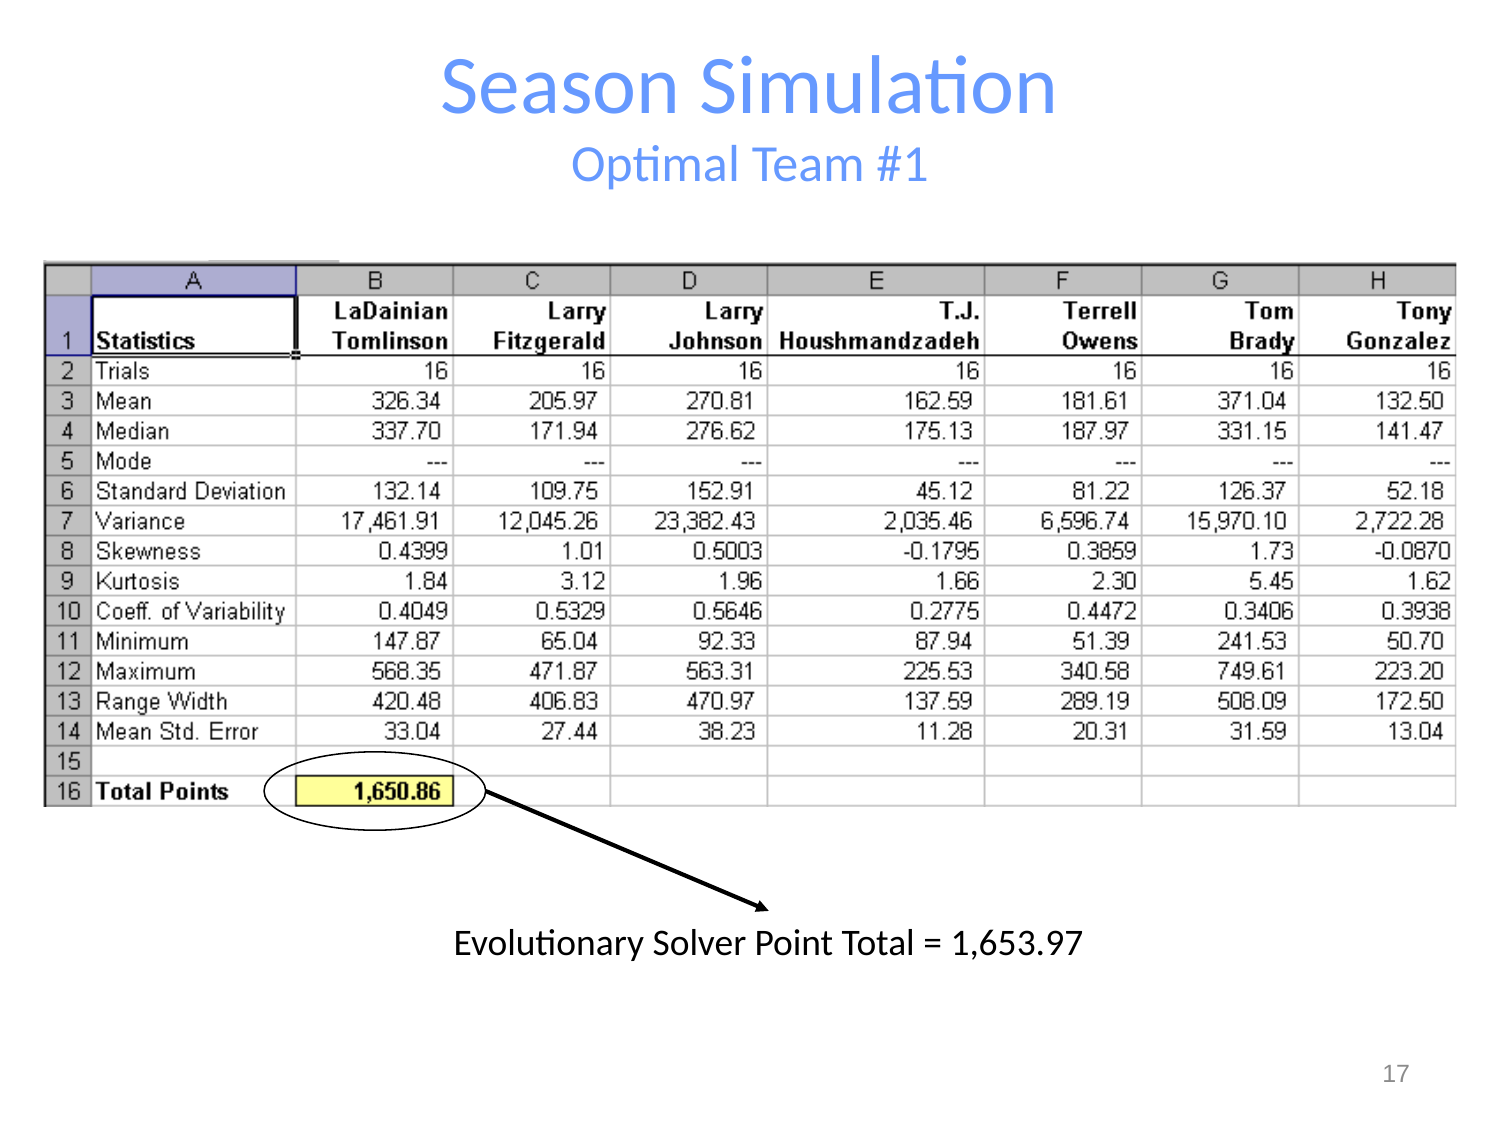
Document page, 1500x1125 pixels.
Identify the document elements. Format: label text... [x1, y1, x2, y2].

text_box Season Simulation Optimal Team #1 [74, 17, 1425, 205]
text_box Evolutionary Solver Point Total = 1,653.97 [438, 910, 1099, 971]
picture [43, 260, 1457, 807]
text_box [287, 815, 463, 831]
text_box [485, 790, 770, 912]
text_box 17 [1074, 1042, 1425, 1103]
